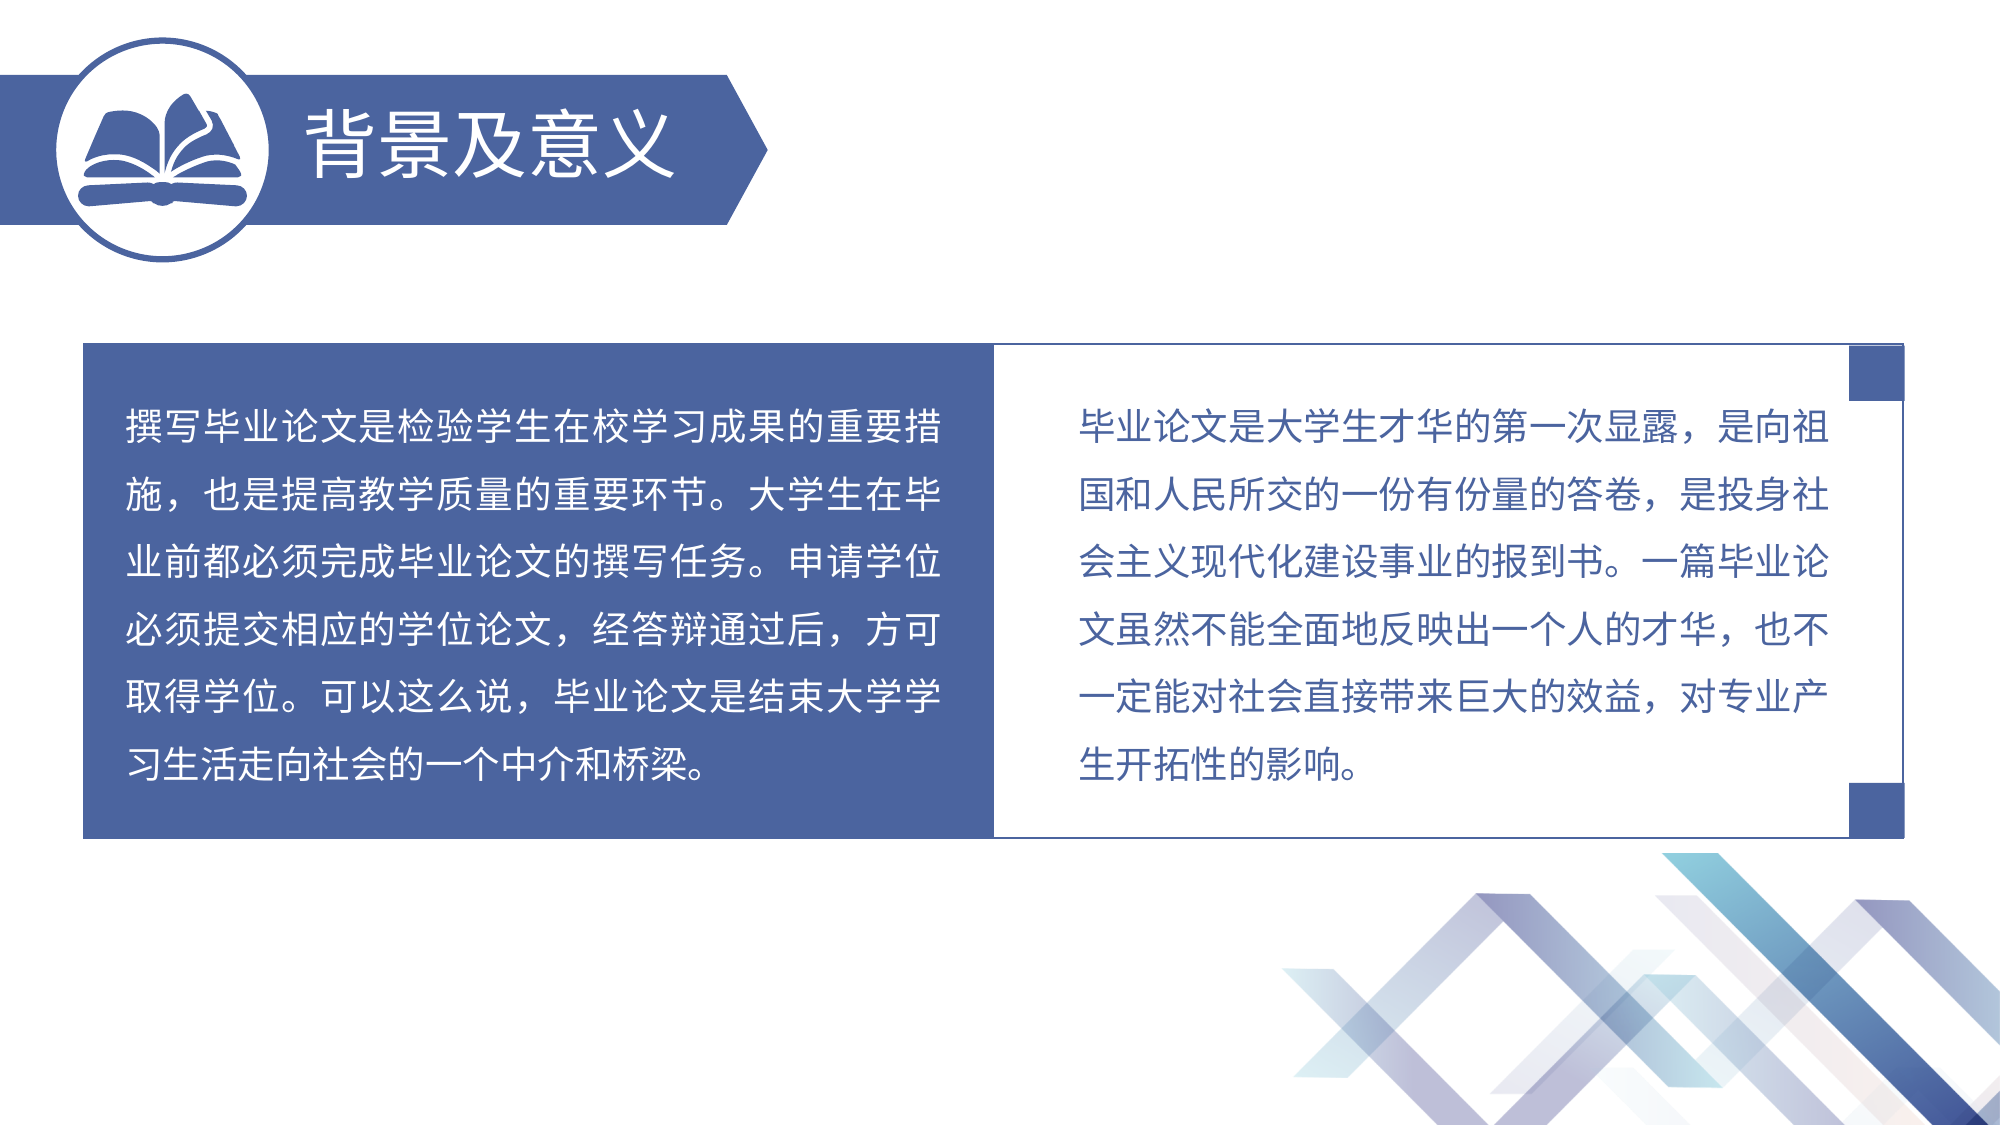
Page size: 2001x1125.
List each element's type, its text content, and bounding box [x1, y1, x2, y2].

text_box [83, 343, 992, 839]
text_box [52, 39, 273, 261]
text_box [1848, 782, 1906, 839]
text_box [77, 93, 247, 207]
picture [1037, 853, 2000, 1125]
text_box 撰写毕业论文是检验学生在校学习成果的重要措施，也是提高教学质量的重要环节。大学生在毕业前都必须完成毕业论文的撰写任务。申请学位必须提交相应的学位论文，经答辩通过后，方可取得学位。可以这么说，毕业论文是结束大学学习生活走向社会的一个中介和桥梁。 [110, 373, 957, 794]
text_box [0, 73, 82, 226]
text_box [1848, 345, 1906, 402]
text_box [992, 343, 1904, 839]
text_box 背景及意义 [287, 90, 693, 196]
text_box [243, 73, 769, 226]
